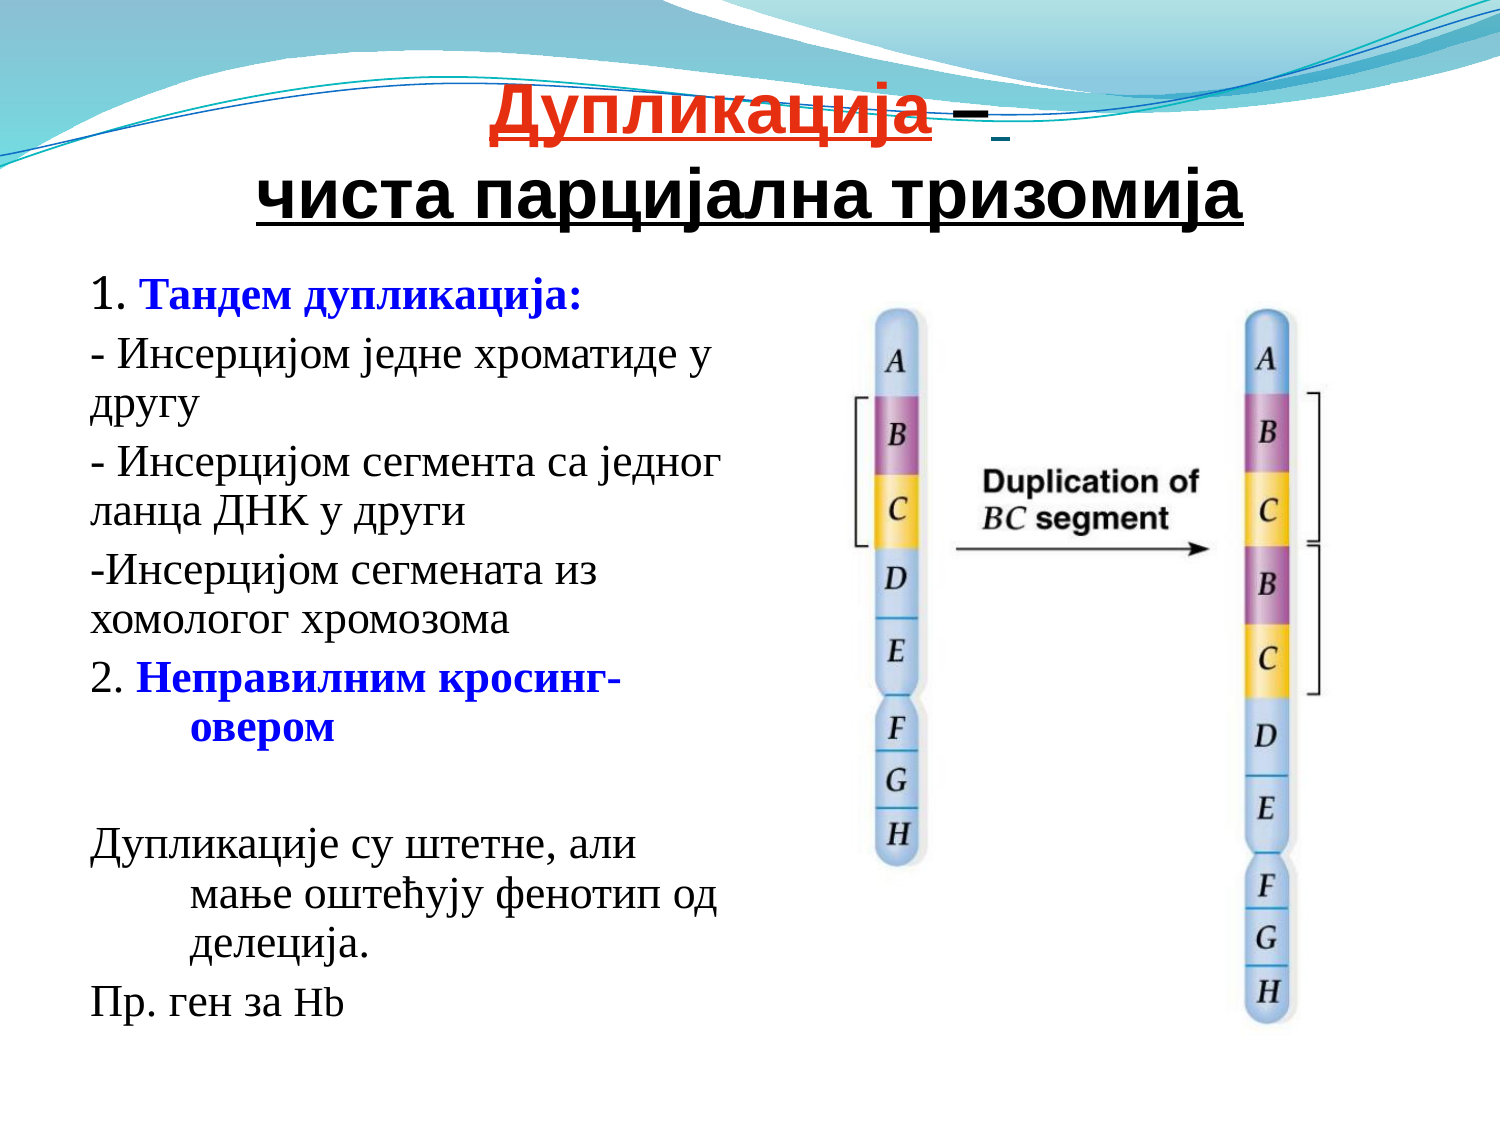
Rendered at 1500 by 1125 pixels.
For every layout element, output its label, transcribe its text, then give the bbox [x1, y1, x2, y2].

picture [824, 300, 1346, 1037]
list 1. Тандем дупликација: - Инсерцијом једне хроматиде у другу - Инсерцијом сегмента са једног ланца ДНК у други -Инсерцијом сегмената из хомологог хромозома 2. Неправилним кросинг-овером Дупликације су штетне, али мање оштећују фенотип од делеција. Пр. ген за Hb [74, 262, 738, 1076]
title Дупликација – чиста парцијална тризомија [74, 45, 1426, 233]
